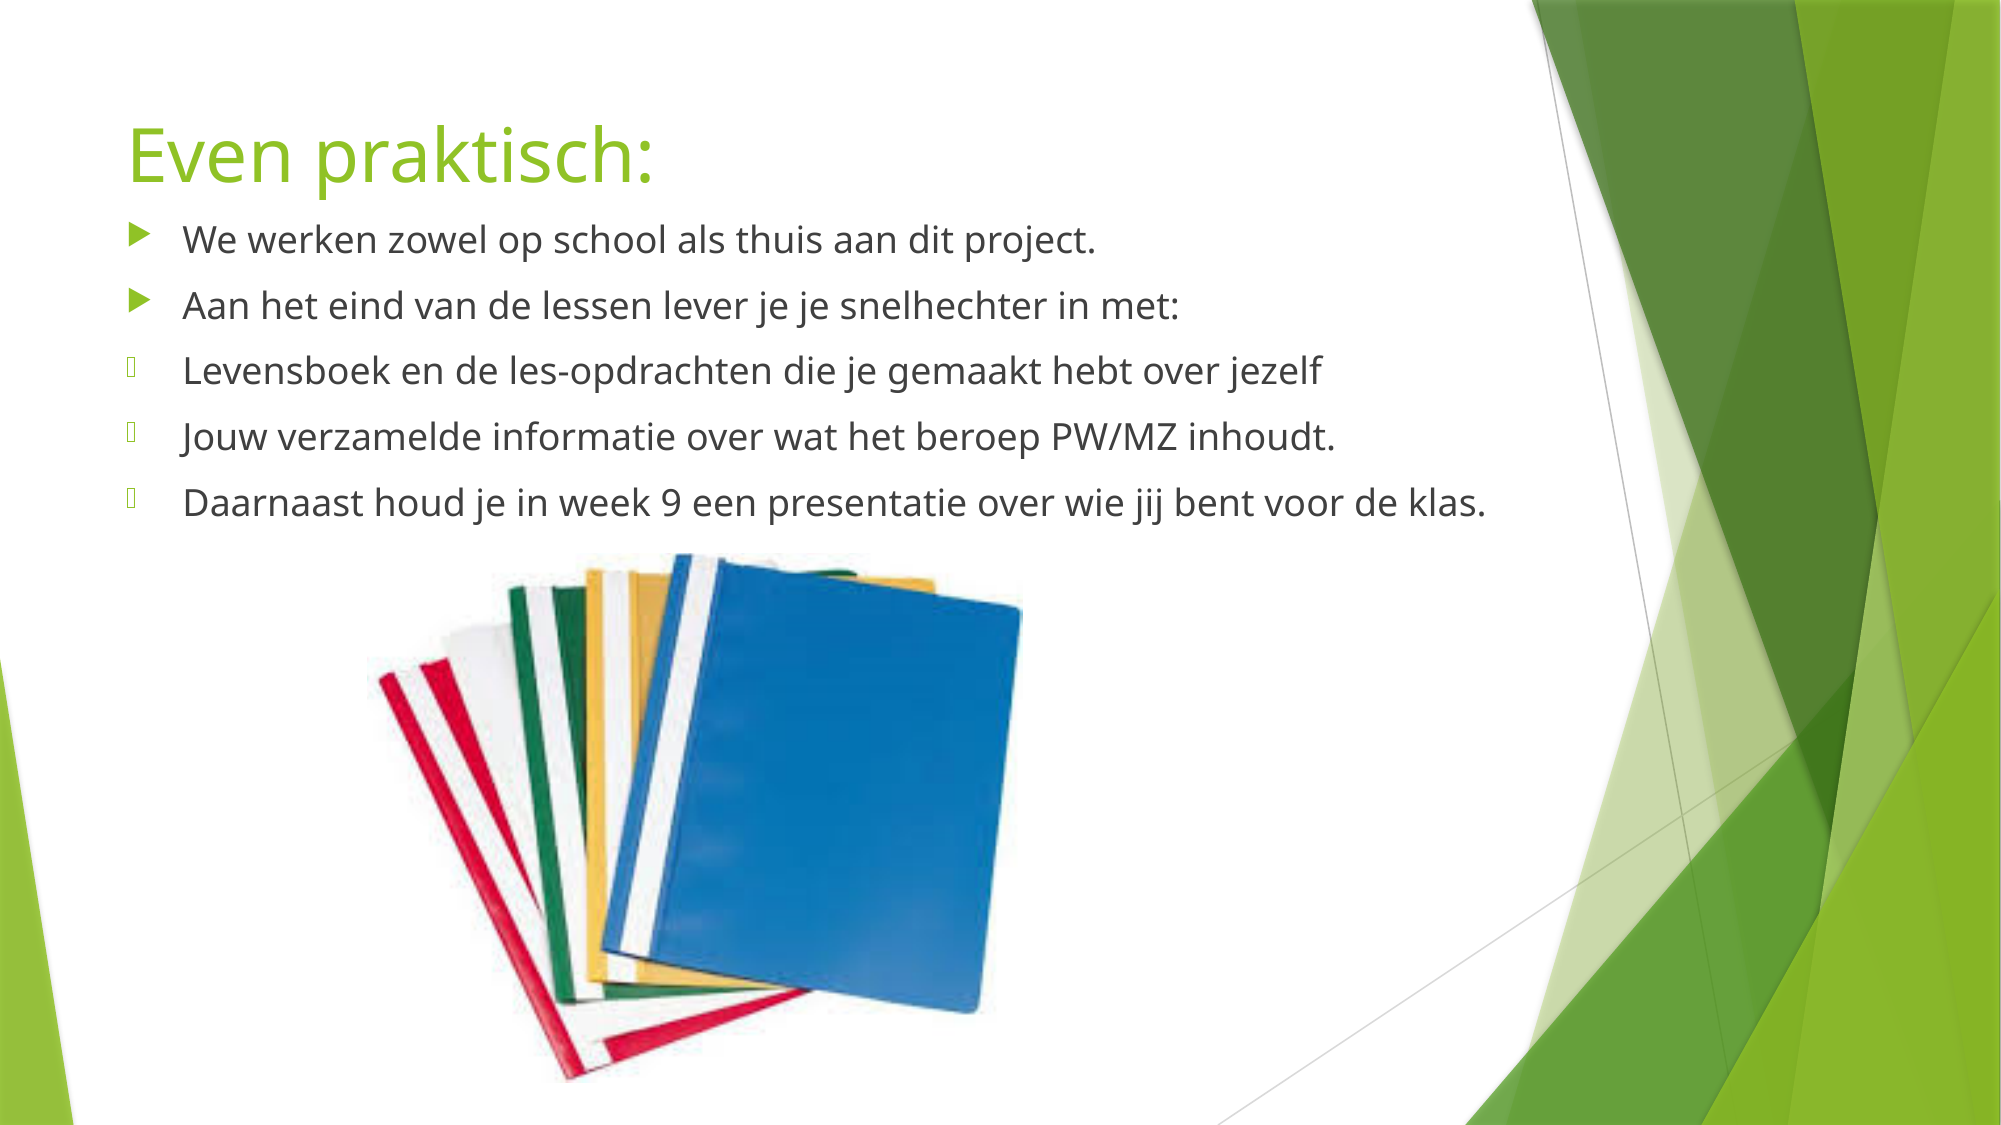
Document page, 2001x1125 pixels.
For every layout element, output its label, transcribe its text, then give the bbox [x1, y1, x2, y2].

title Even praktisch: [111, 99, 1522, 208]
list We werken zowel op school als thuis aan dit project. Aan het eind van de lessen lever je je snelhechter in met: Levensboek en de les-opdrachten die je gemaakt hebt over jezelf Jouw verzamelde informatie over wat het beroep PW/MZ inhoudt. Daarnaast houd je in week 9 een presentatie over wie jij bent voor de klas. [111, 208, 1522, 845]
picture [367, 552, 1023, 1083]
